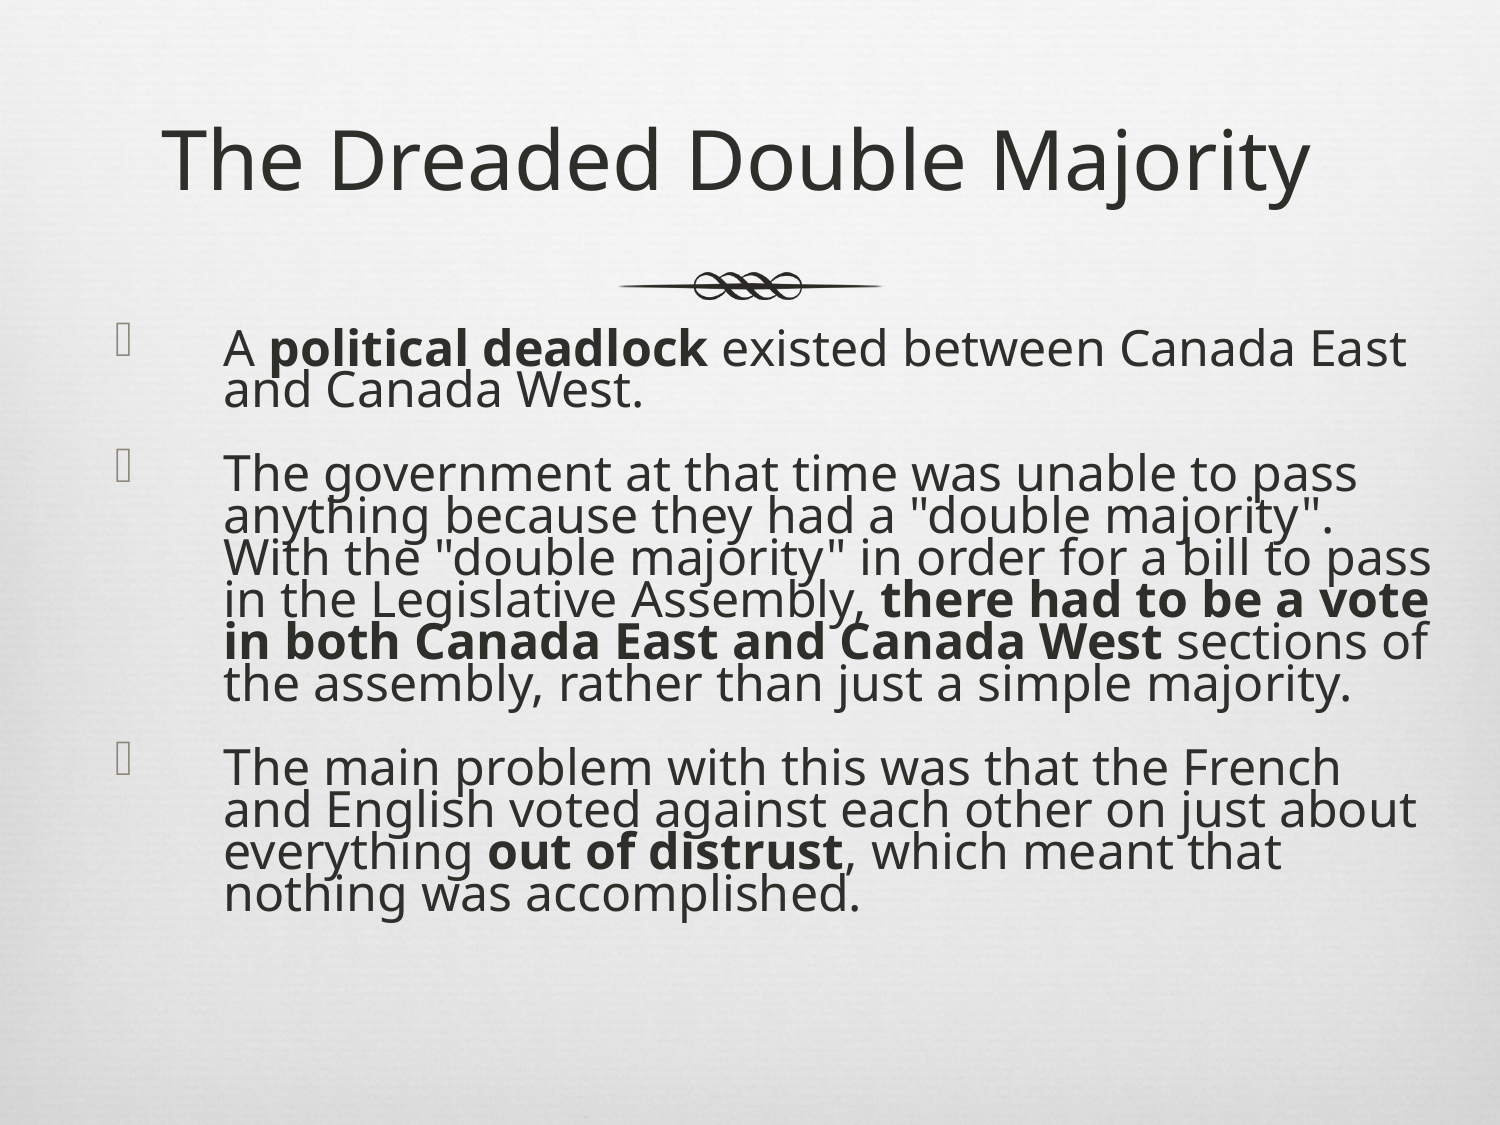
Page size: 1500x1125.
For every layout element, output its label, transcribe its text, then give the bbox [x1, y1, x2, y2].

list A political deadlock existed between Canada East and Canada West. The government at that time was unable to pass anything because they had a "double majority". With the "double majority" in order for a bill to pass in the Legislative Assembly, there had to be a vote in both Canada East and Canada West sections of the assembly, rather than just a simple majority. The main problem with this was that the French and English voted against each other on just about everything out of distrust, which meant that nothing was accomplished. [99, 324, 1453, 971]
title The Dreaded Double Majority [120, 120, 1354, 196]
picture [615, 272, 885, 300]
